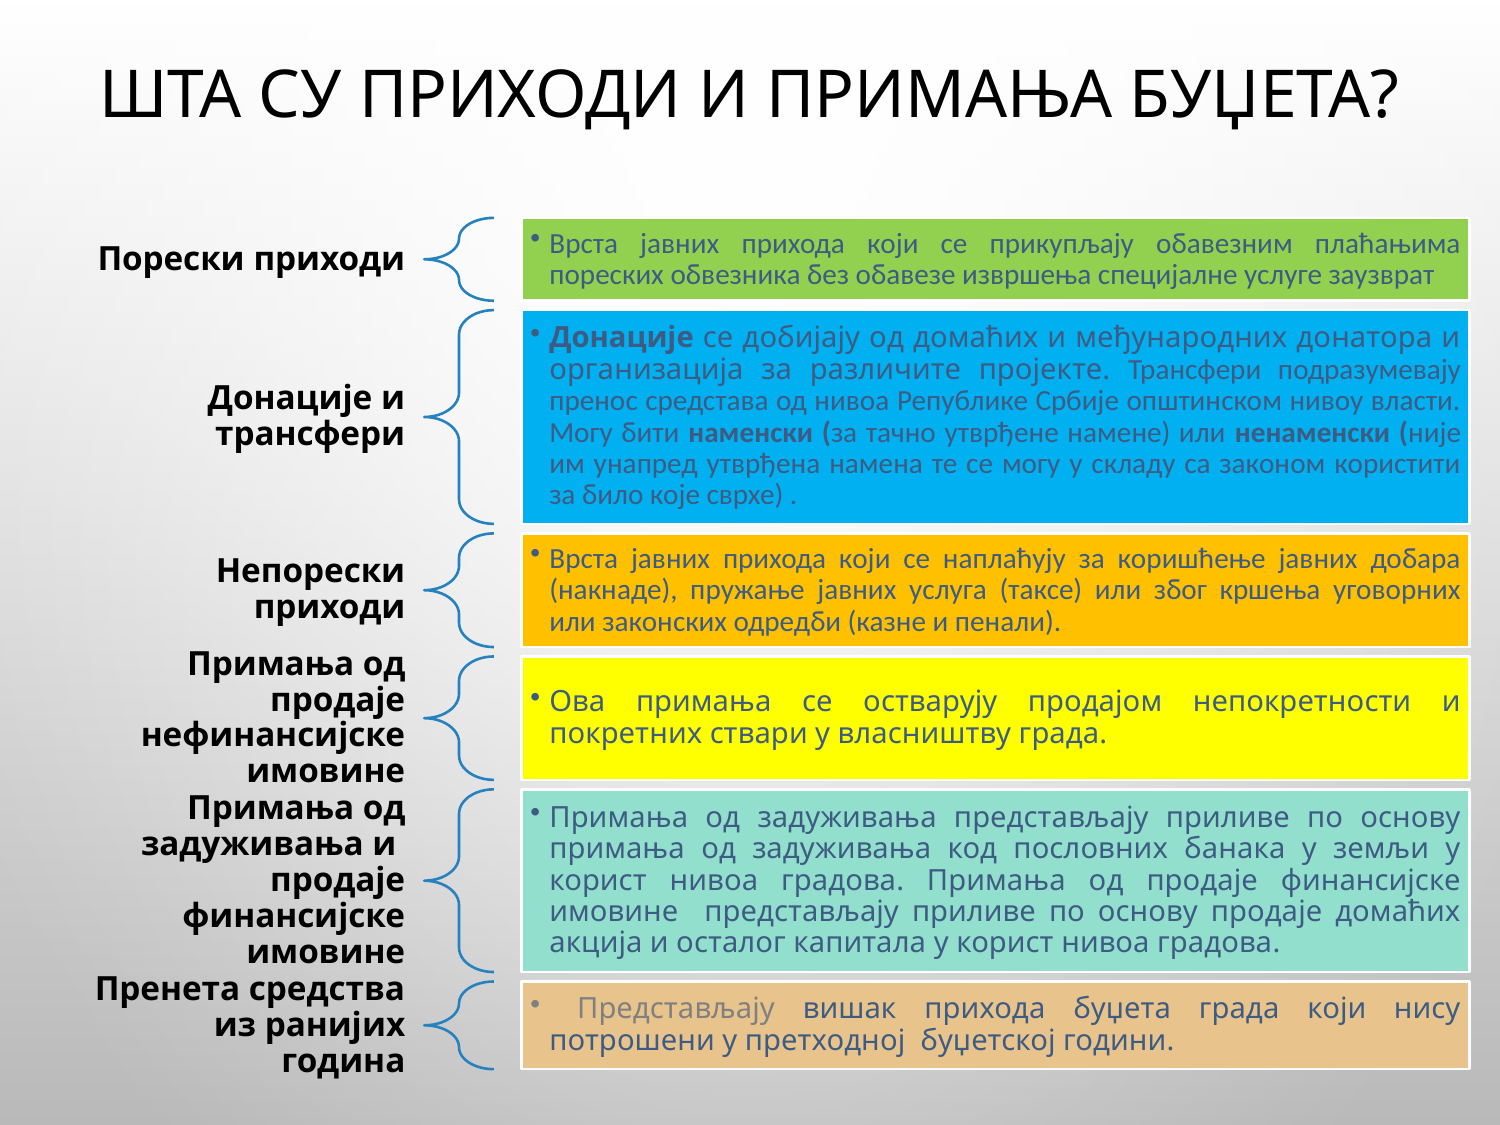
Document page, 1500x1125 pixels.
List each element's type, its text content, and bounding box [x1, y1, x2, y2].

picture [0, 0, 1500, 1125]
title Шта су приходи и примања буџета? [75, 45, 1425, 147]
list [74, 184, 1471, 1103]
